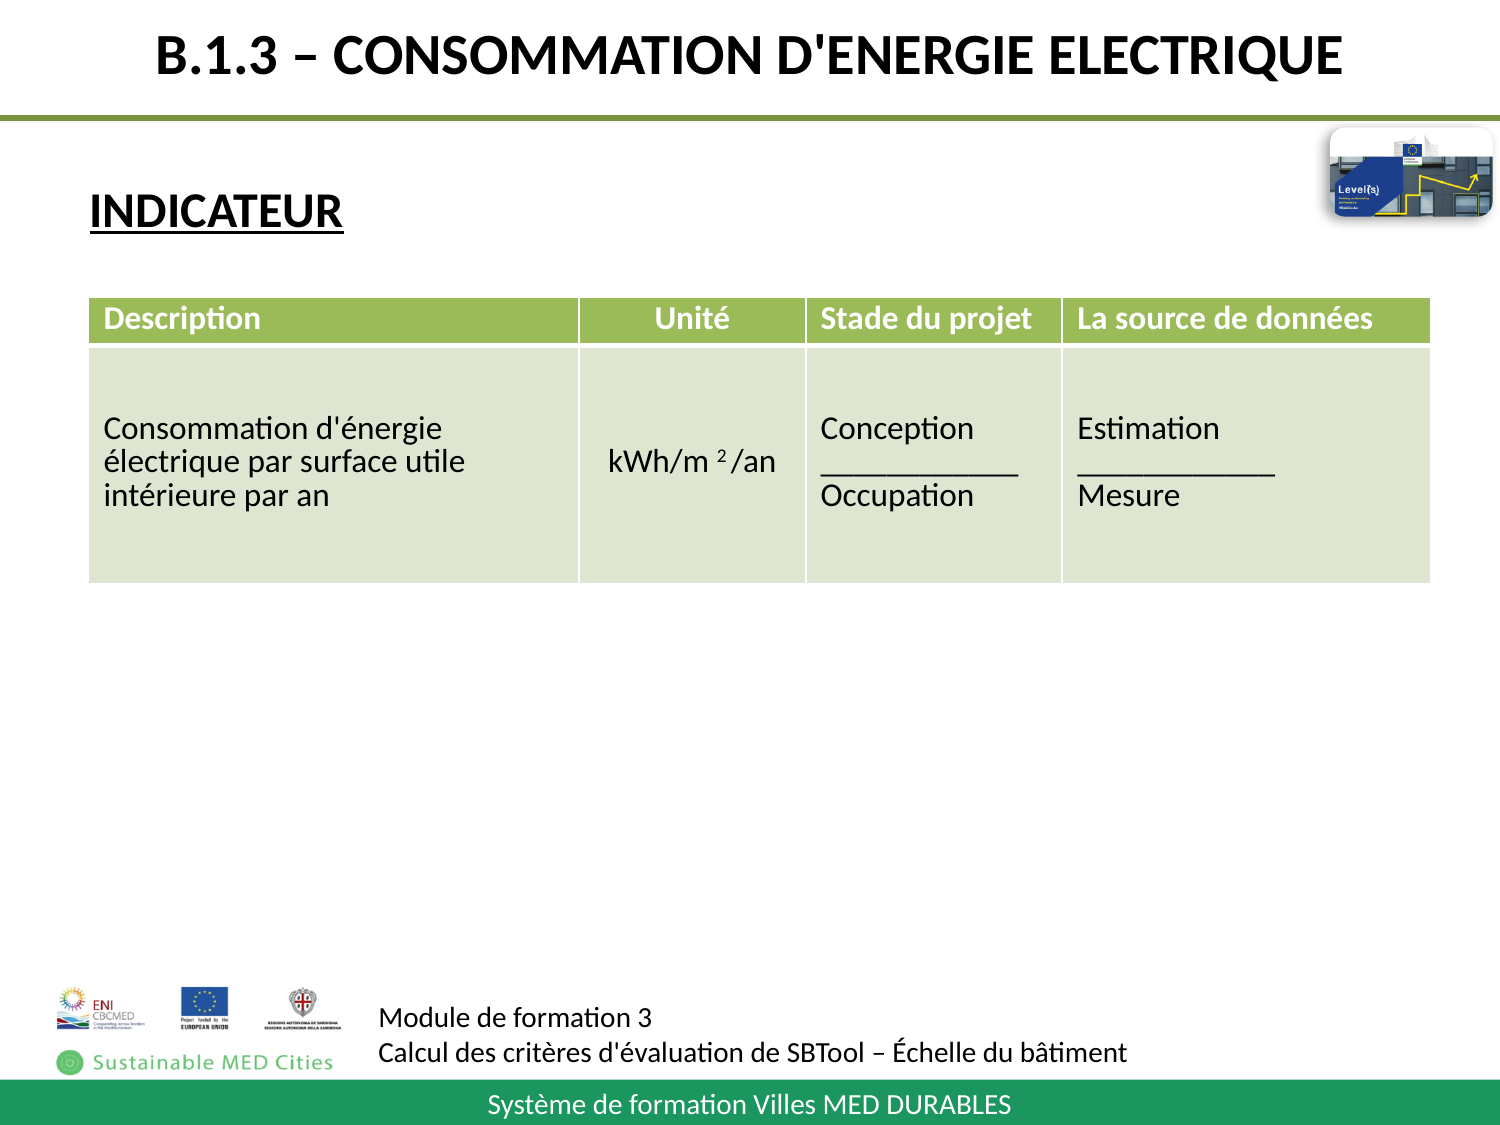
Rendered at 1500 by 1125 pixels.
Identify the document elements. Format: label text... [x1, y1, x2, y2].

table_cell Consommation d'énergie électrique par surface utile intérieure par an [89, 348, 578, 583]
table_header Stade du projet [807, 298, 1061, 343]
table_cell Conception ____________ Occupation [807, 348, 1061, 583]
table_header Description [89, 298, 578, 343]
list INDICATEUR [75, 170, 1425, 274]
table_cell Estimation ____________ Mesure [1063, 348, 1430, 583]
title B.1.3 – CONSOMMATION D'ENERGIE ELECTRIQUE [0, 0, 1500, 121]
table_header Unité [580, 298, 805, 343]
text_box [0, 972, 1500, 1125]
table_header La source de données [1063, 298, 1430, 343]
table_cell kWh/m 2 /an [580, 348, 805, 583]
picture [1329, 127, 1493, 217]
